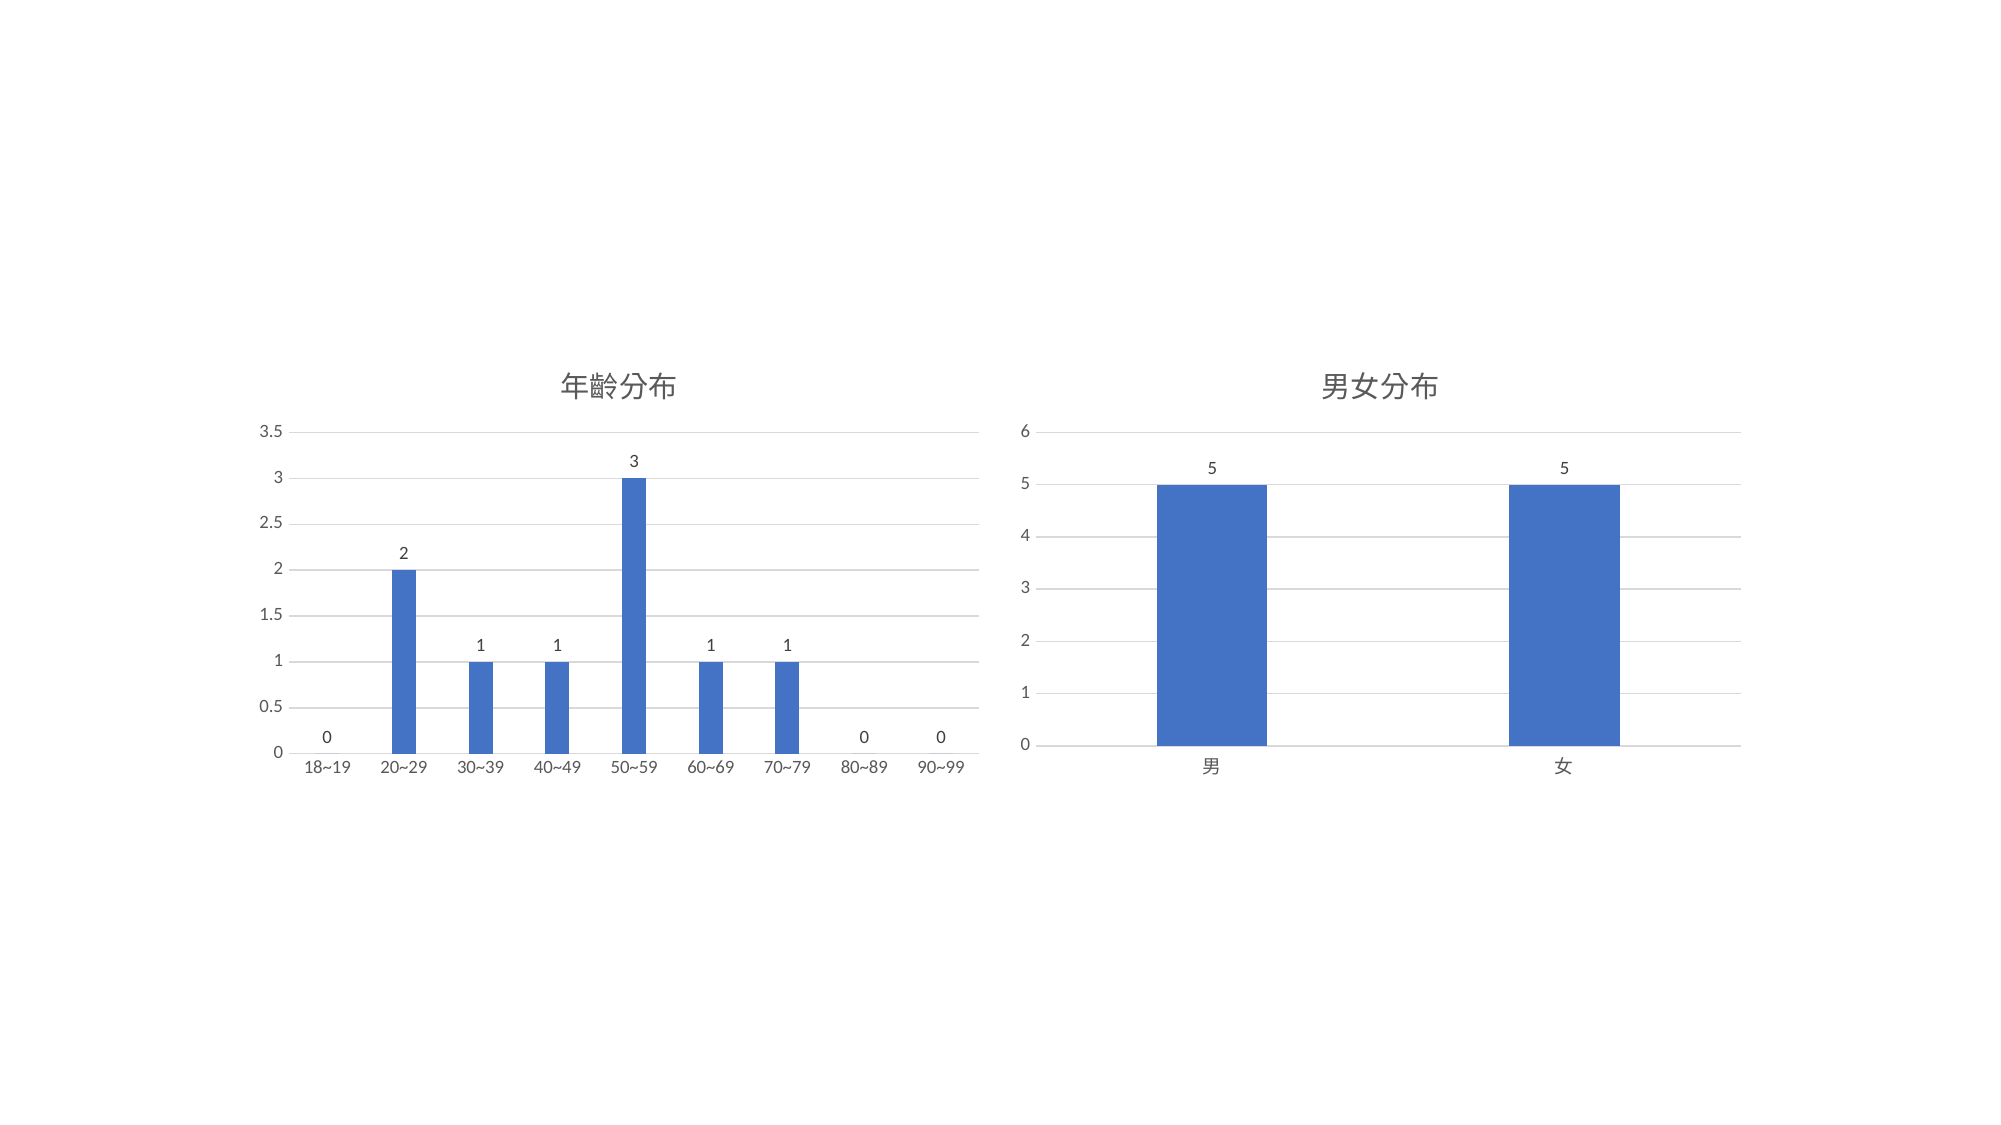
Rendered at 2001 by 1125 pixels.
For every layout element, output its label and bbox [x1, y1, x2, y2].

chart [1005, 337, 1756, 788]
chart [244, 337, 995, 788]
